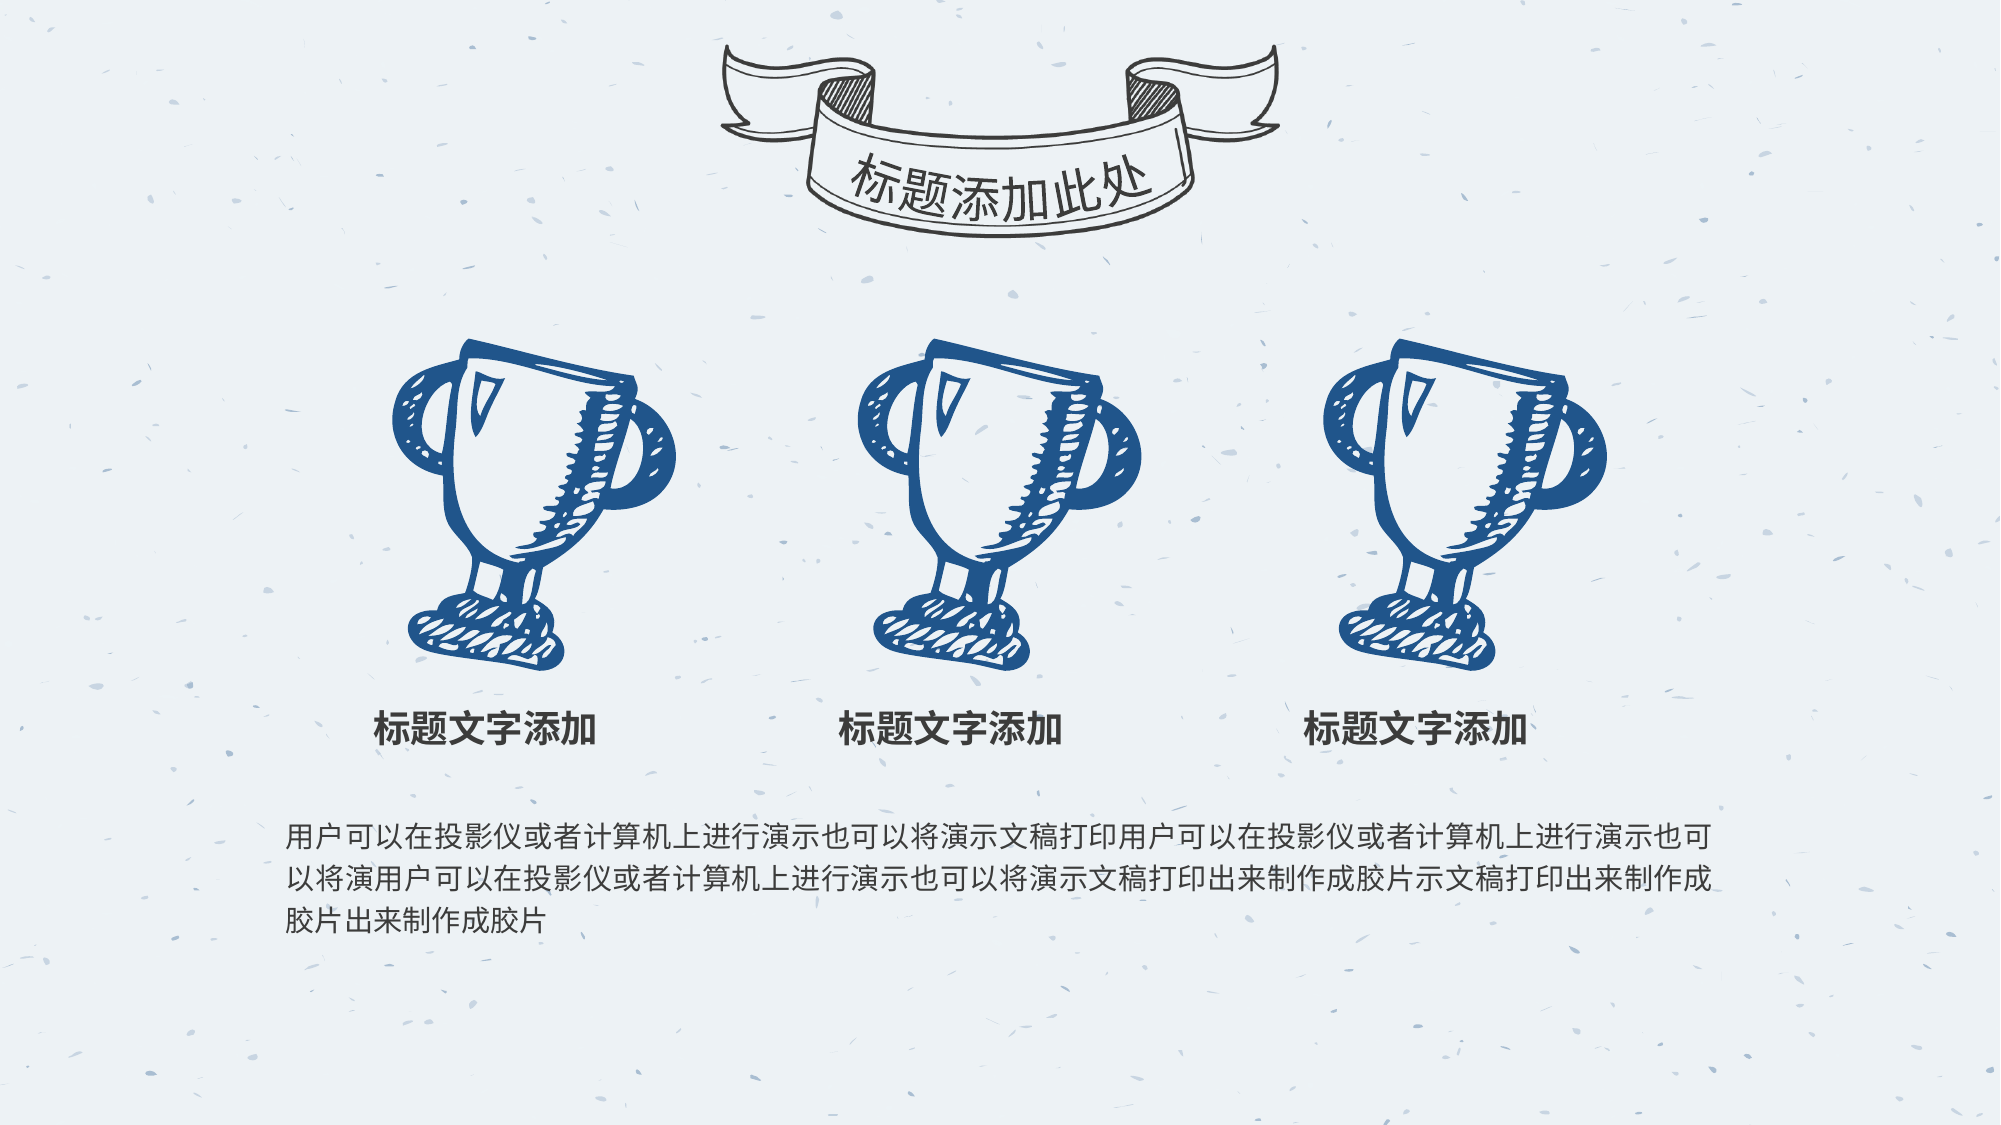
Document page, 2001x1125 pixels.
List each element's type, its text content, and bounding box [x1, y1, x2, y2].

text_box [1315, 338, 1622, 671]
picture [720, 44, 1280, 239]
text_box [850, 338, 1157, 671]
text_box 标题文字添加 [301, 688, 670, 758]
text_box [384, 338, 691, 671]
text_box 标题文字添加 [1232, 688, 1601, 758]
text_box 标题文字添加 [767, 688, 1135, 758]
text_box 用户可以在投影仪或者计算机上进行演示也可以将演示文稿打印用户可以在投影仪或者计算机上进行演示也可以将演用户可以在投影仪或者计算机上进行演示也可以将演示文稿打印出来制作成胶片示文稿打印出来制作成胶片出来制作成胶片 [270, 803, 1730, 945]
